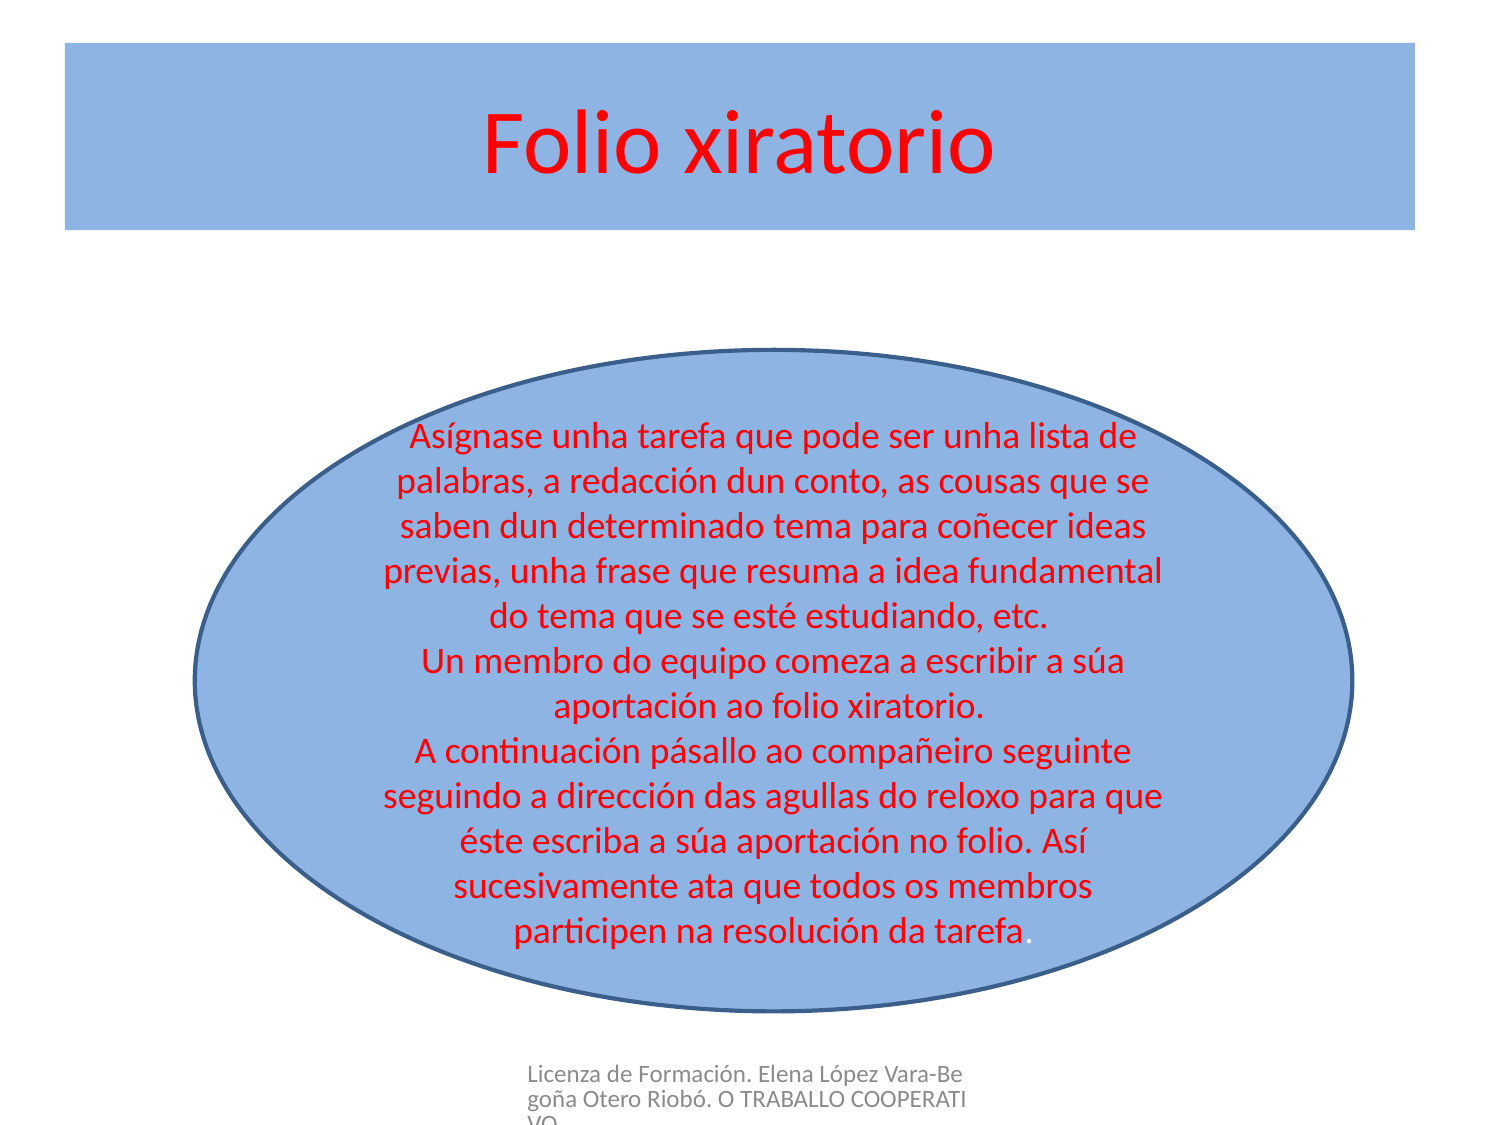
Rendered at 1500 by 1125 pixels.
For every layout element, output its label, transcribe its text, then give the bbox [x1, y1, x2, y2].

footer Licenza de Formación. Elena López Vara-Begoña Otero Riobó. O TRABALLO COOPERATIVO [512, 1042, 988, 1103]
title Folio xiratorio [64, 42, 1415, 231]
text_box Asígnase unha tarefa que pode ser unha lista de palabras, a redacción dun conto, as cousas que se saben dun determinado tema para coñecer ideas previas, unha frase que resuma a idea fundamental do tema que se esté estudiando, etc. Un membro do equipo comeza a escribir a súa aportación ao folio xiratorio. A continuación pásallo ao compañeiro seguinte seguindo a dirección das agullas do reloxo para que éste escriba a súa aportación no folio. Así sucesivamente ata que todos os membros participen na resolución da tarefa. [192, 347, 1355, 1014]
